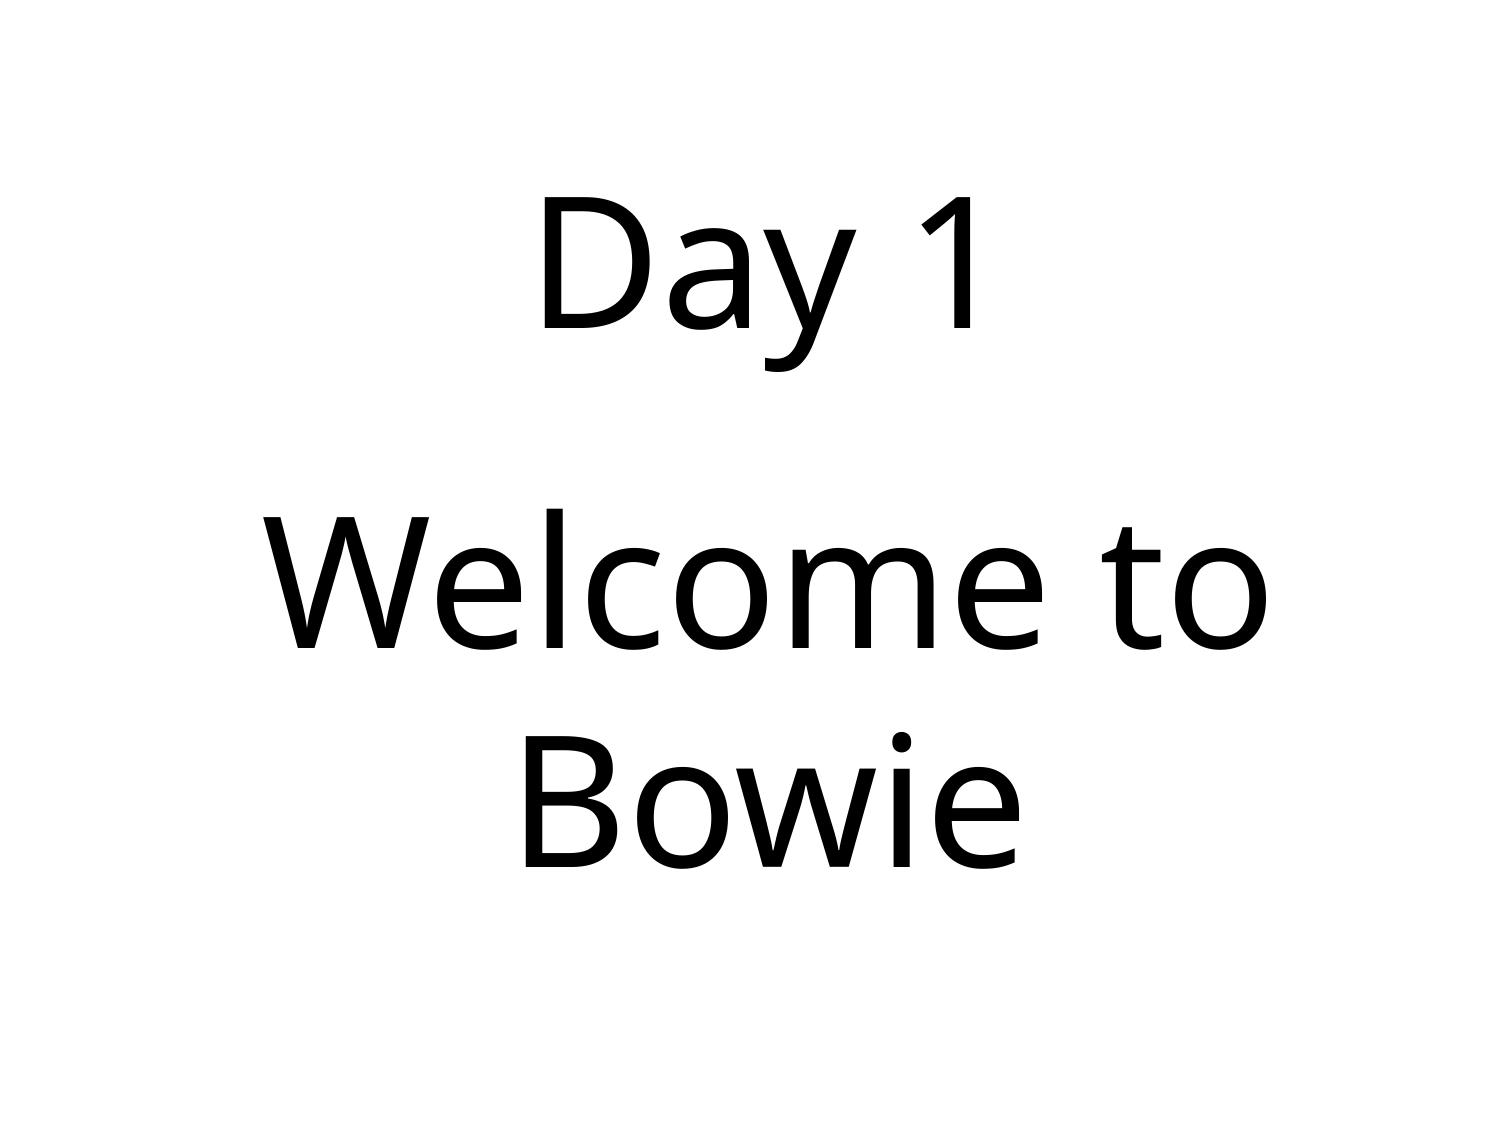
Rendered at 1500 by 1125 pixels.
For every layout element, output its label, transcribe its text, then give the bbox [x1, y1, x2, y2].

text_box Day 1 Welcome to Bowie [99, 137, 1438, 912]
